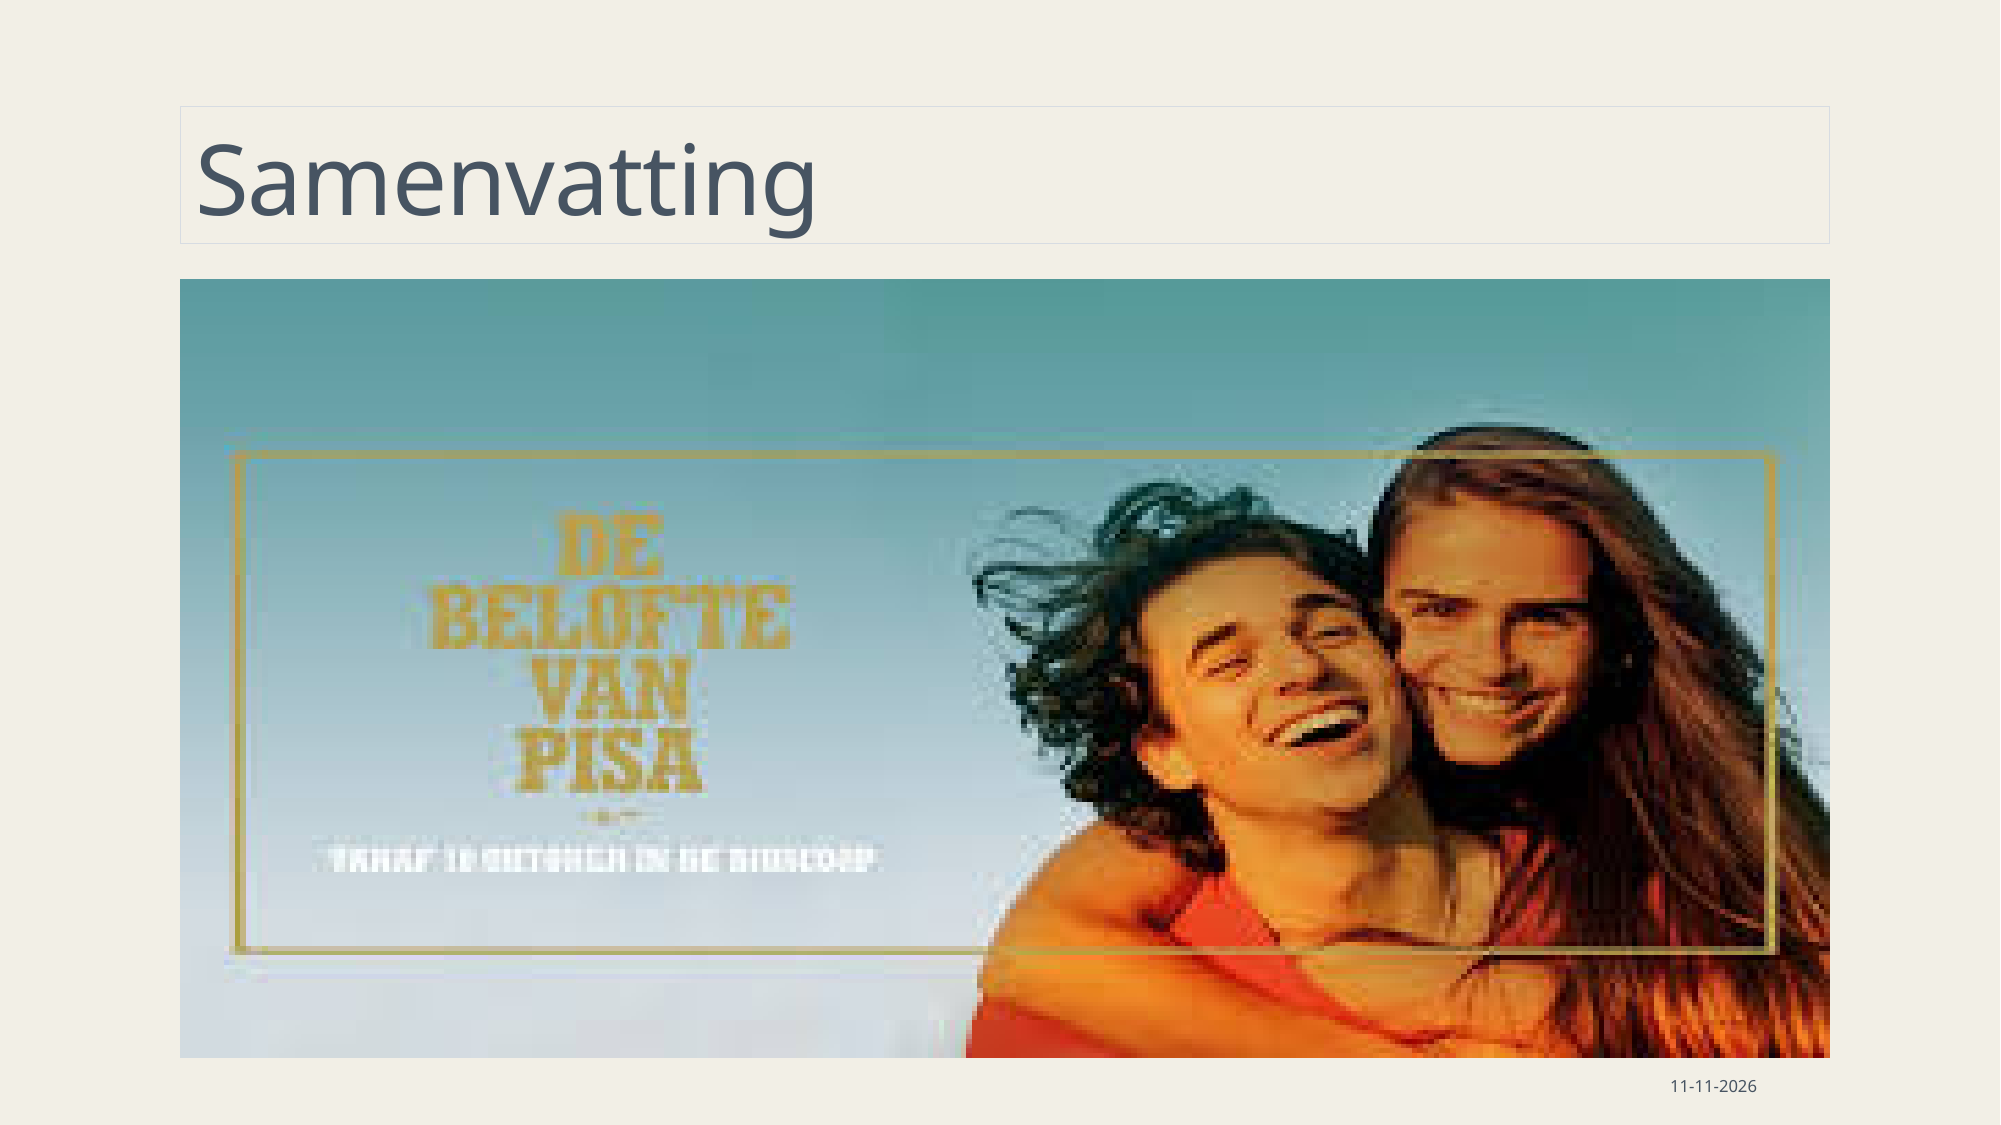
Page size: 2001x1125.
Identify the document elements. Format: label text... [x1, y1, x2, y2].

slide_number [1348, 1068, 1773, 1118]
title Samenvatting [180, 106, 1830, 244]
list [179, 278, 1831, 1058]
